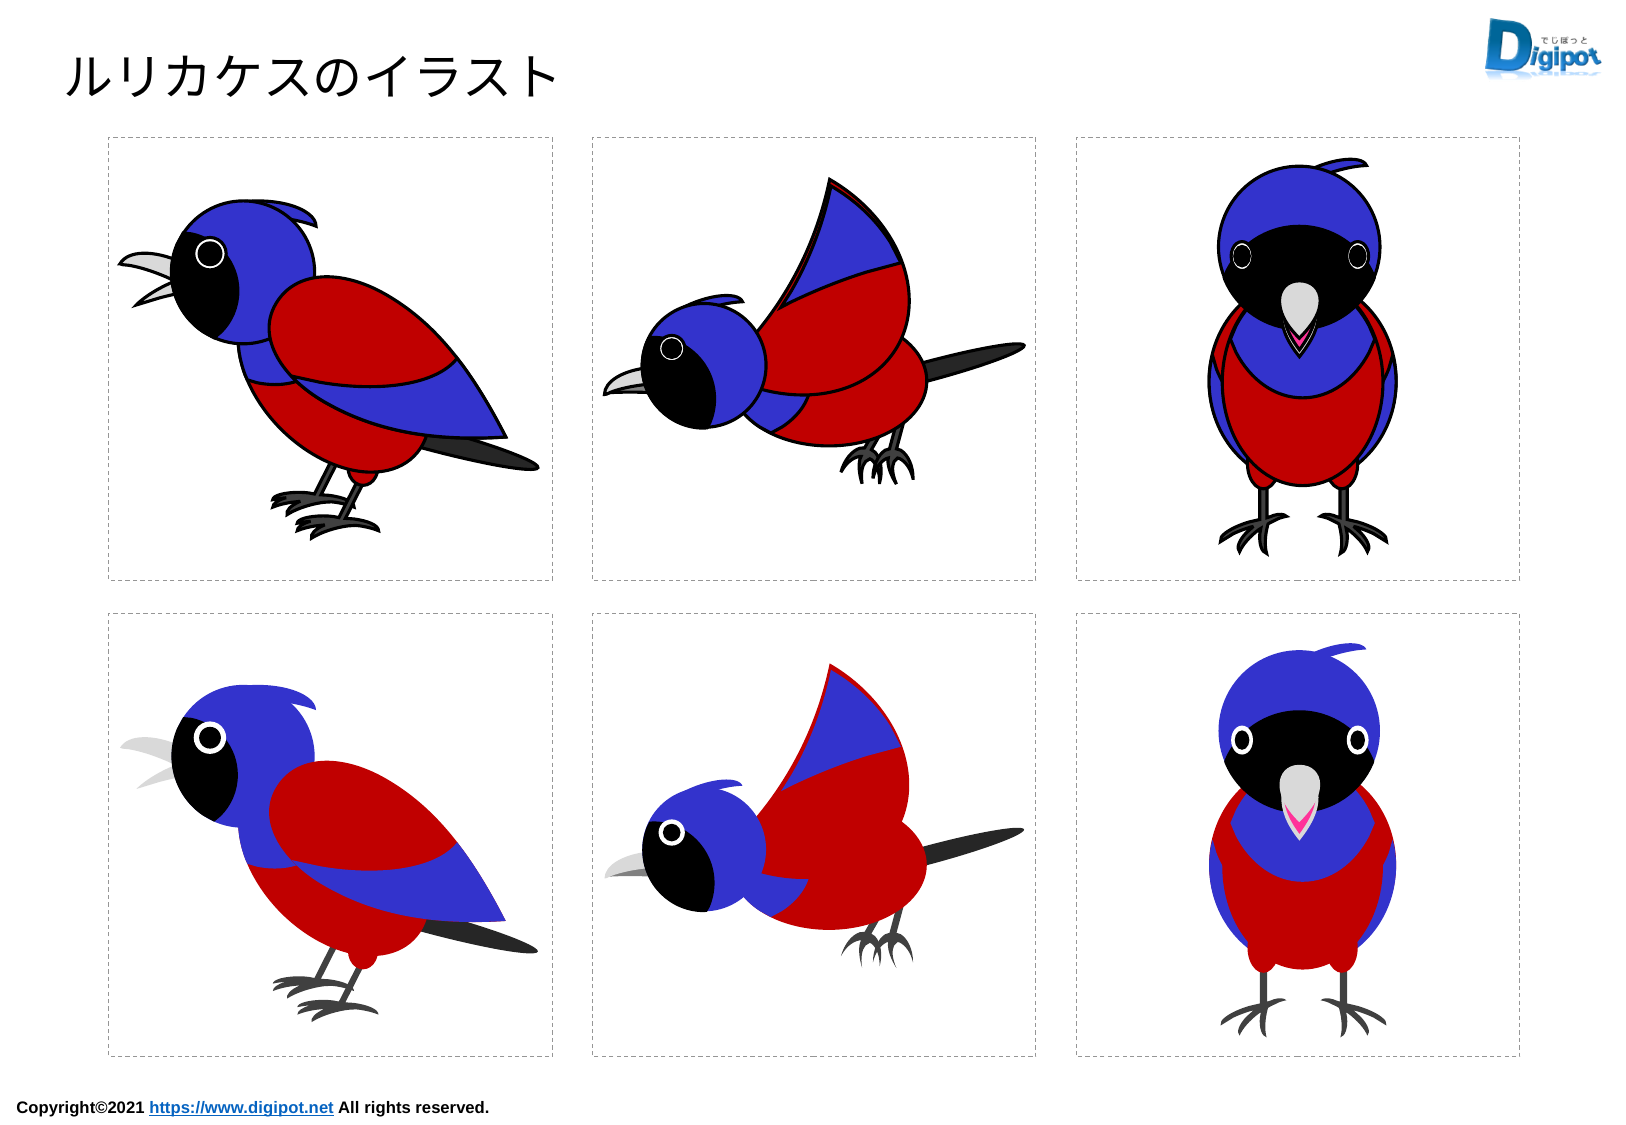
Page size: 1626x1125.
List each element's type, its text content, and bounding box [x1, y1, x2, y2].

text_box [604, 683, 1028, 969]
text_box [1209, 649, 1397, 1038]
picture [1485, 18, 1602, 82]
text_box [604, 199, 1028, 485]
text_box ルリカケスのイラスト [48, 38, 578, 113]
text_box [123, 200, 542, 539]
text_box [123, 684, 542, 1023]
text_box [1209, 165, 1397, 554]
